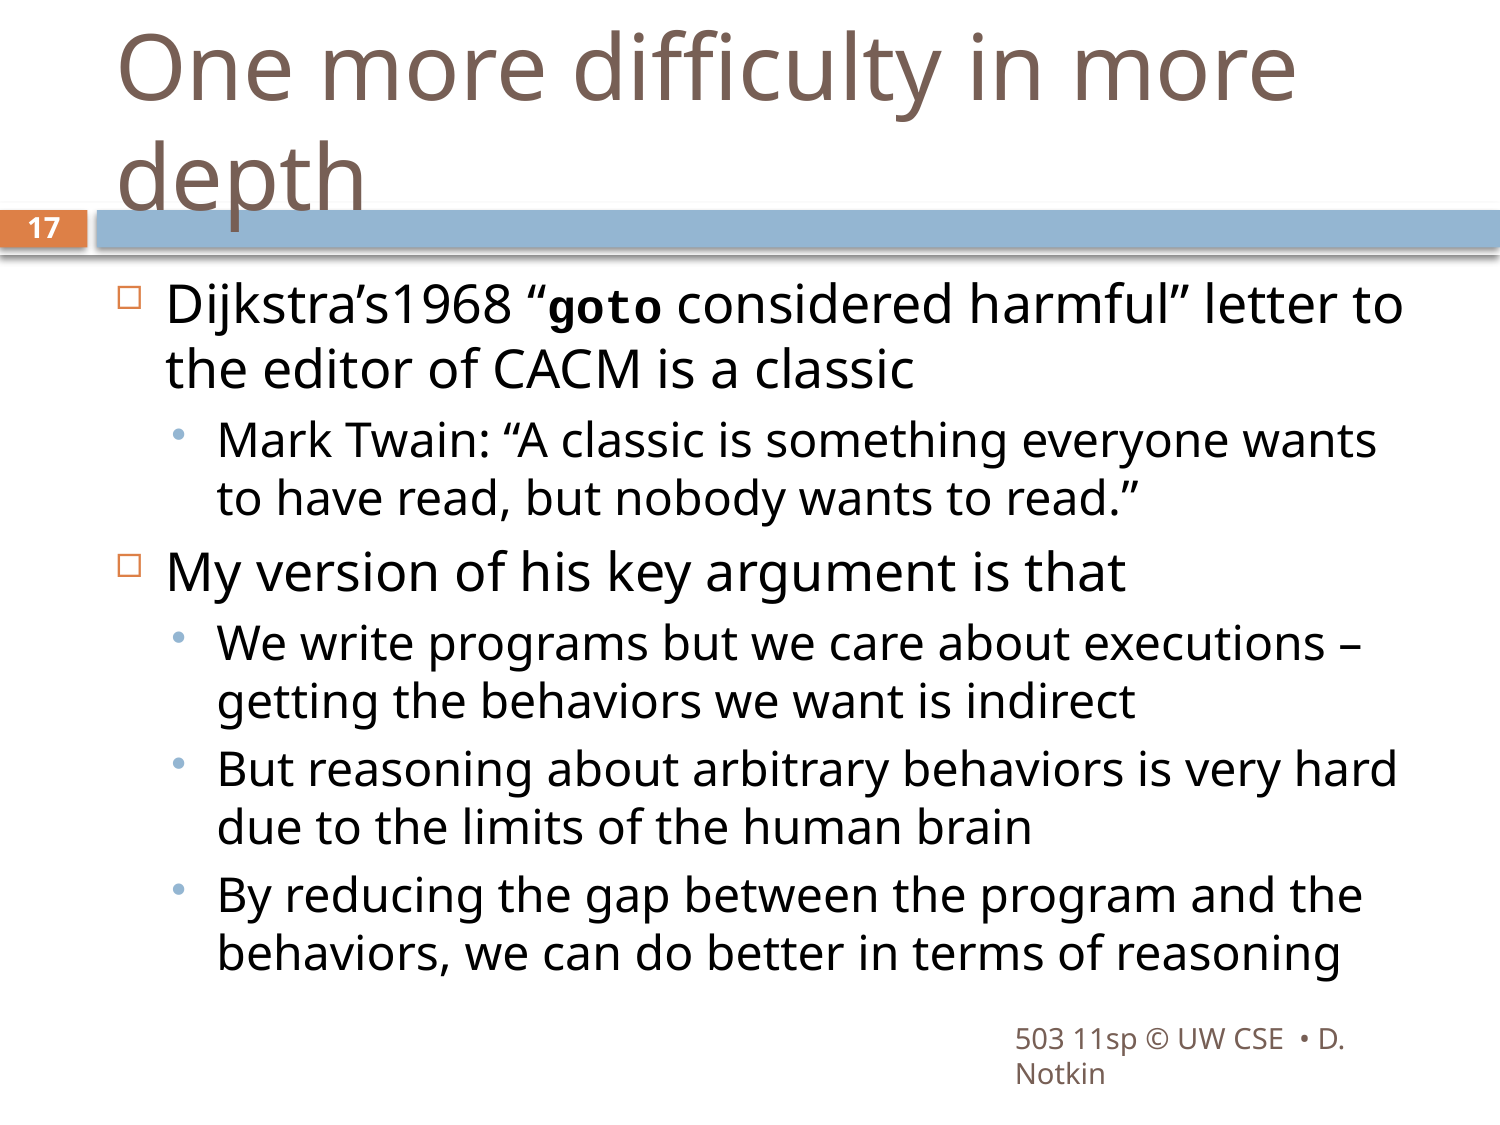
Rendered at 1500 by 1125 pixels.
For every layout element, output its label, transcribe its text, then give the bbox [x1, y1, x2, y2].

list Dijkstra’s1968 “goto considered harmful” letter to the editor of CACM is a classic Mark Twain: “A classic is something everyone wants to have read, but nobody wants to read.” My version of his key argument is that We write programs but we care about executions – getting the behaviors we want is indirect But reasoning about arbitrary behaviors is very hard due to the limits of the human brain By reducing the gap between the program and the behaviors, we can do better in terms of reasoning [100, 262, 1438, 1000]
title One more difficulty in more depth [100, 37, 1438, 200]
slide_number 17 [0, 208, 88, 249]
slide_number 503 11sp © UW CSE • D. Notkin [999, 1025, 1438, 1085]
